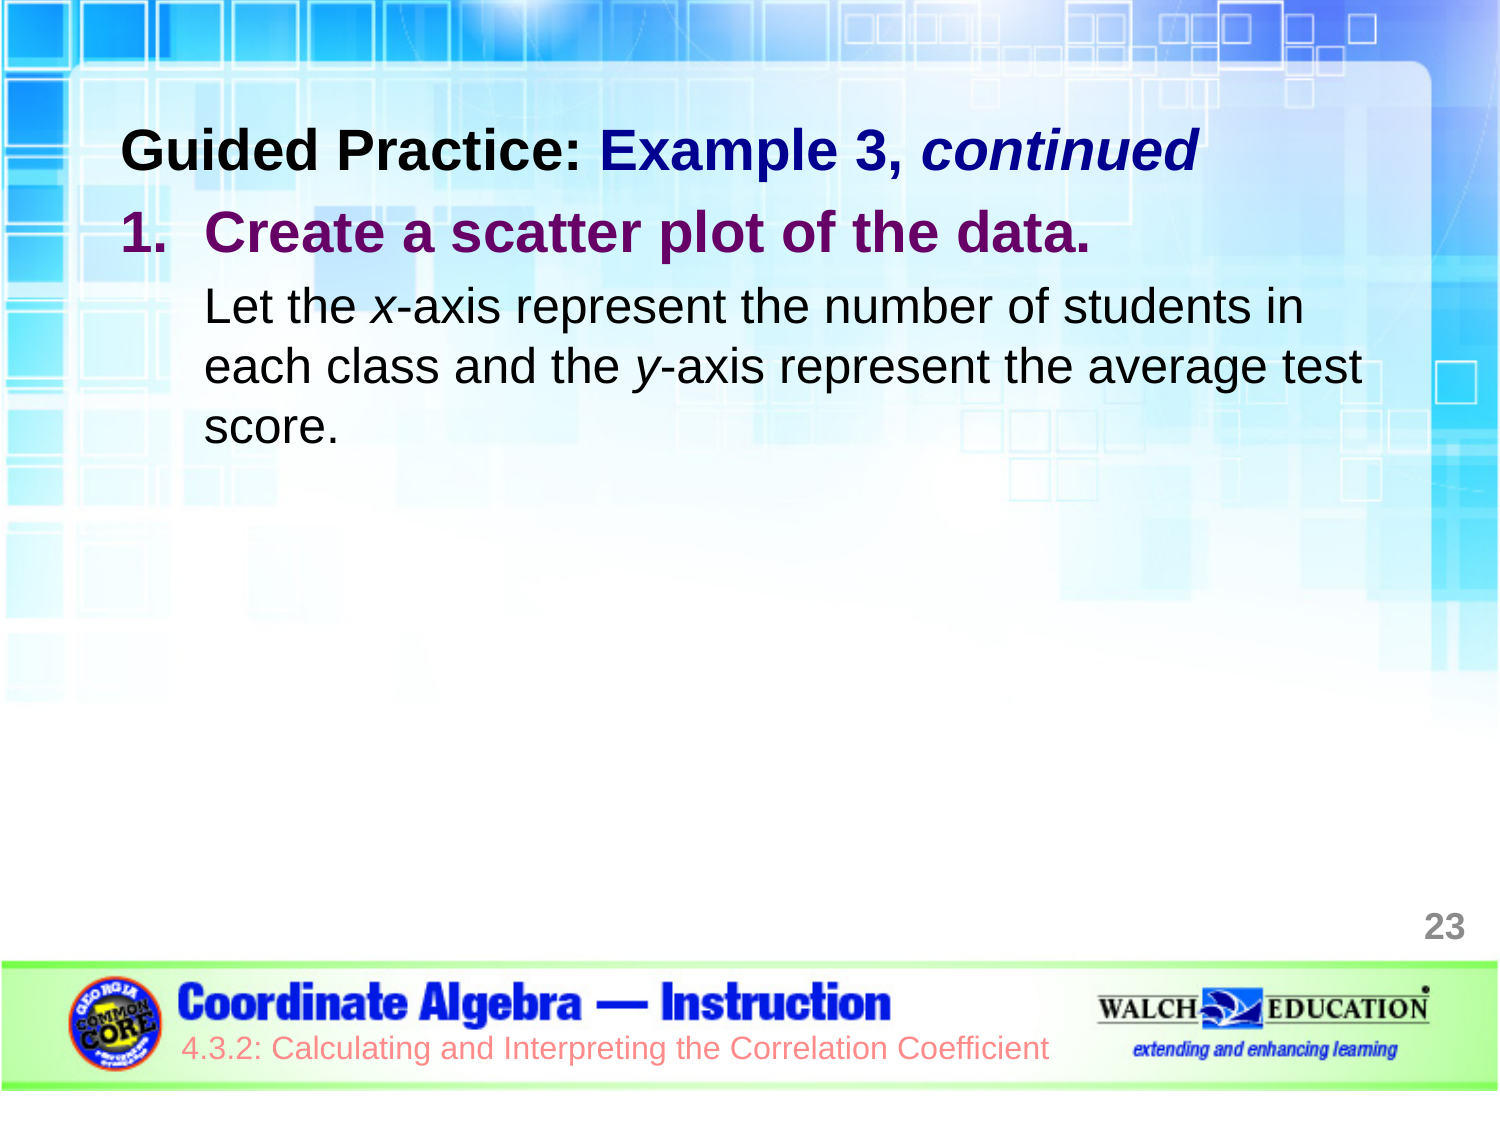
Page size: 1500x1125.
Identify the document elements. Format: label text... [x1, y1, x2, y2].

slide_number 23 [1361, 901, 1481, 949]
footer 4.3.2: Calculating and Interpreting the Correlation Coefficient [166, 1024, 1080, 1069]
subtitle Guided Practice: Example 3, continued Create a scatter plot of the data. Let the x-axis represent the number of students in each class and the y-axis represent the average test score. [105, 105, 1392, 925]
picture [1, 0, 1500, 1091]
